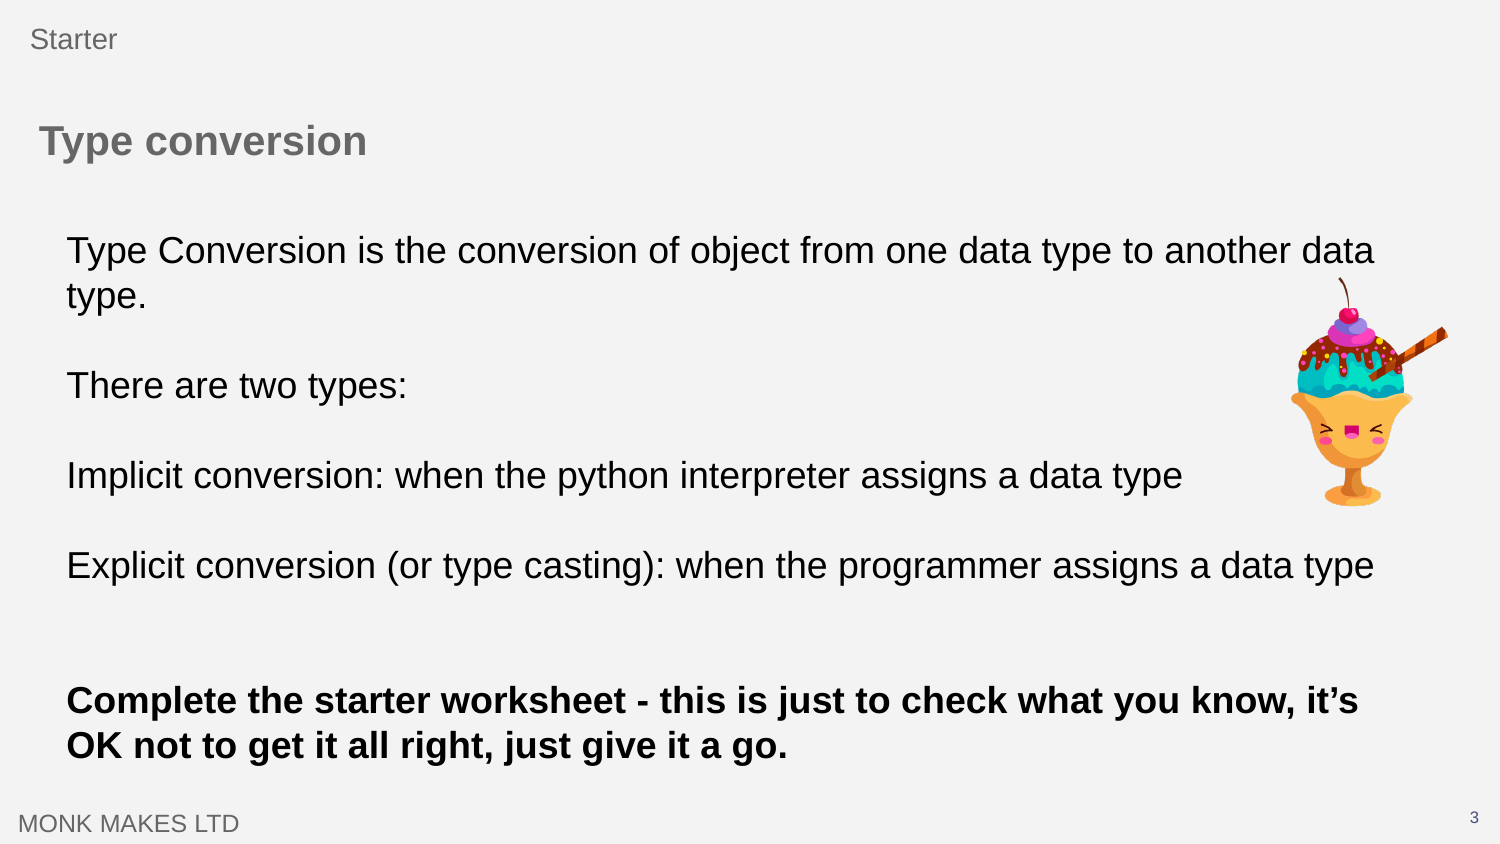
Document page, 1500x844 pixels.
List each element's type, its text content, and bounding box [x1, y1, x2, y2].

picture [1290, 277, 1450, 507]
title Type conversion [23, 81, 1422, 198]
text_box Type Conversion is the conversion of object from one data type to another data type. There are two types: Implicit conversion: when the python interpreter assigns a data type Explicit conversion (or type casting): when the programmer assigns a data type Complete the starter worksheet - this is just to check what you know, it’s OK not to get it all right, just give it a go. [51, 211, 1437, 792]
slide_number ‹#› [1448, 792, 1500, 844]
subtitle Starter [14, 0, 1500, 52]
